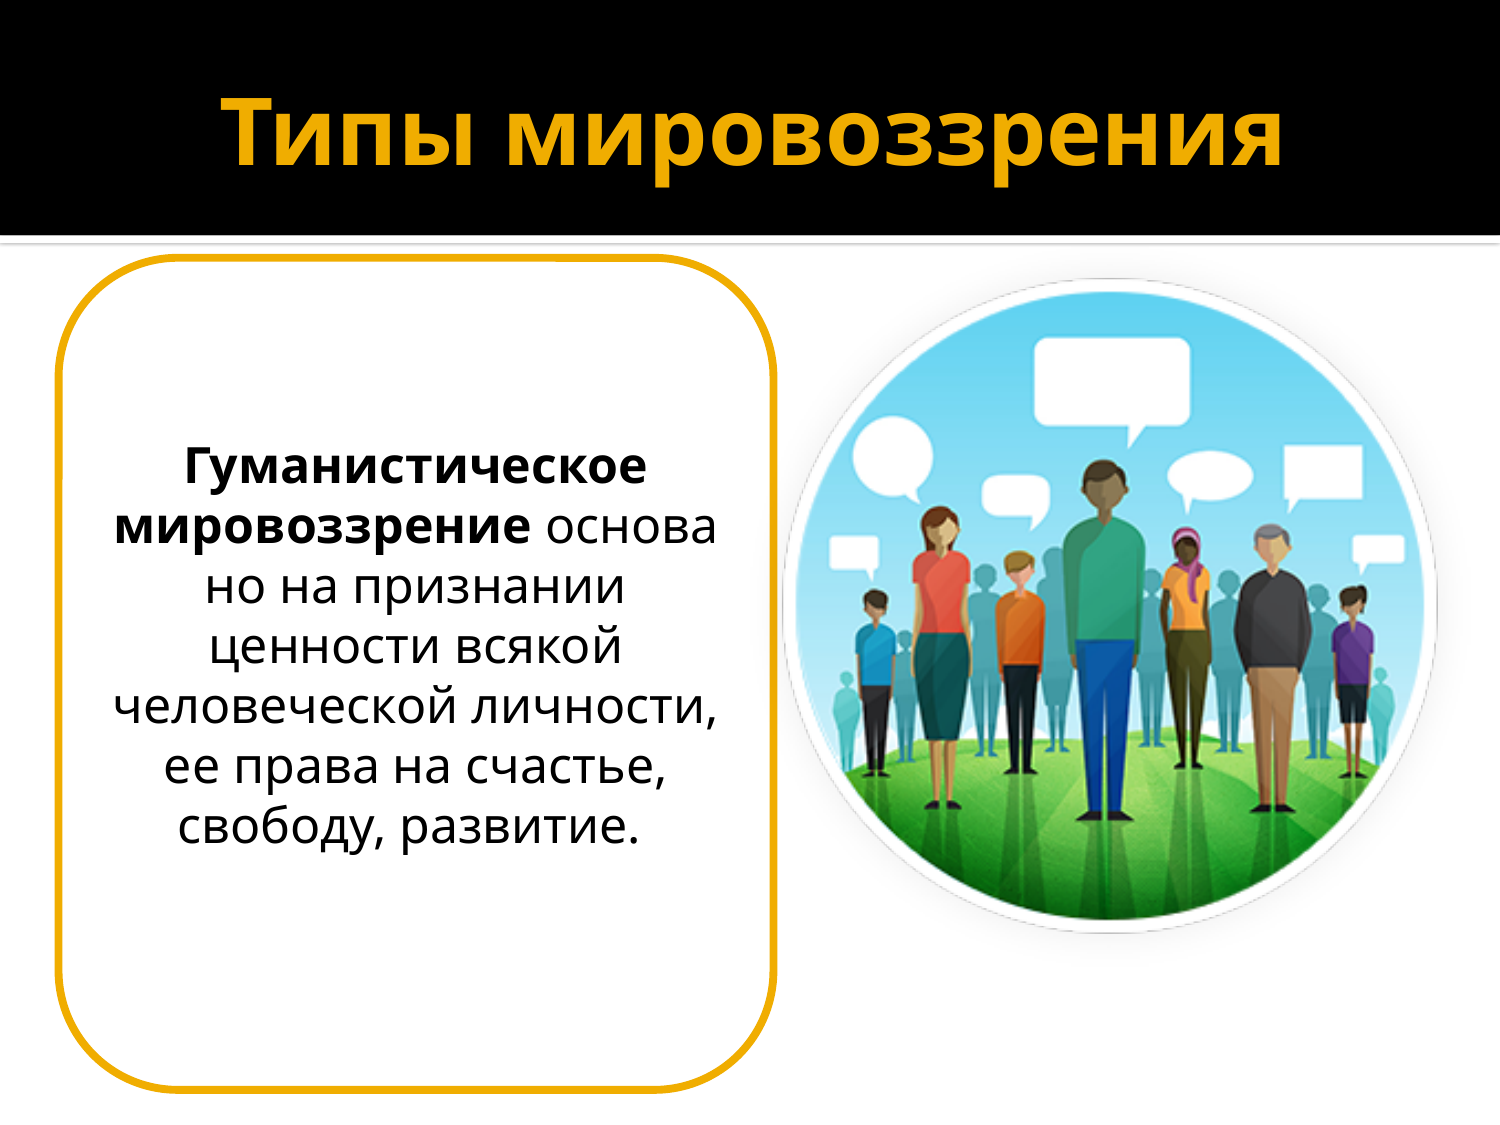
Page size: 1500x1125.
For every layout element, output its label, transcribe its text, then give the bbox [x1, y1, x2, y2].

text_box Гуманистическое мировоззрение основано на признании ценности всякой человеческой личности, ее права на счастье, свободу, развитие. [54, 253, 778, 1094]
picture [749, 246, 1471, 967]
title Типы мировоззрения [75, 25, 1425, 231]
